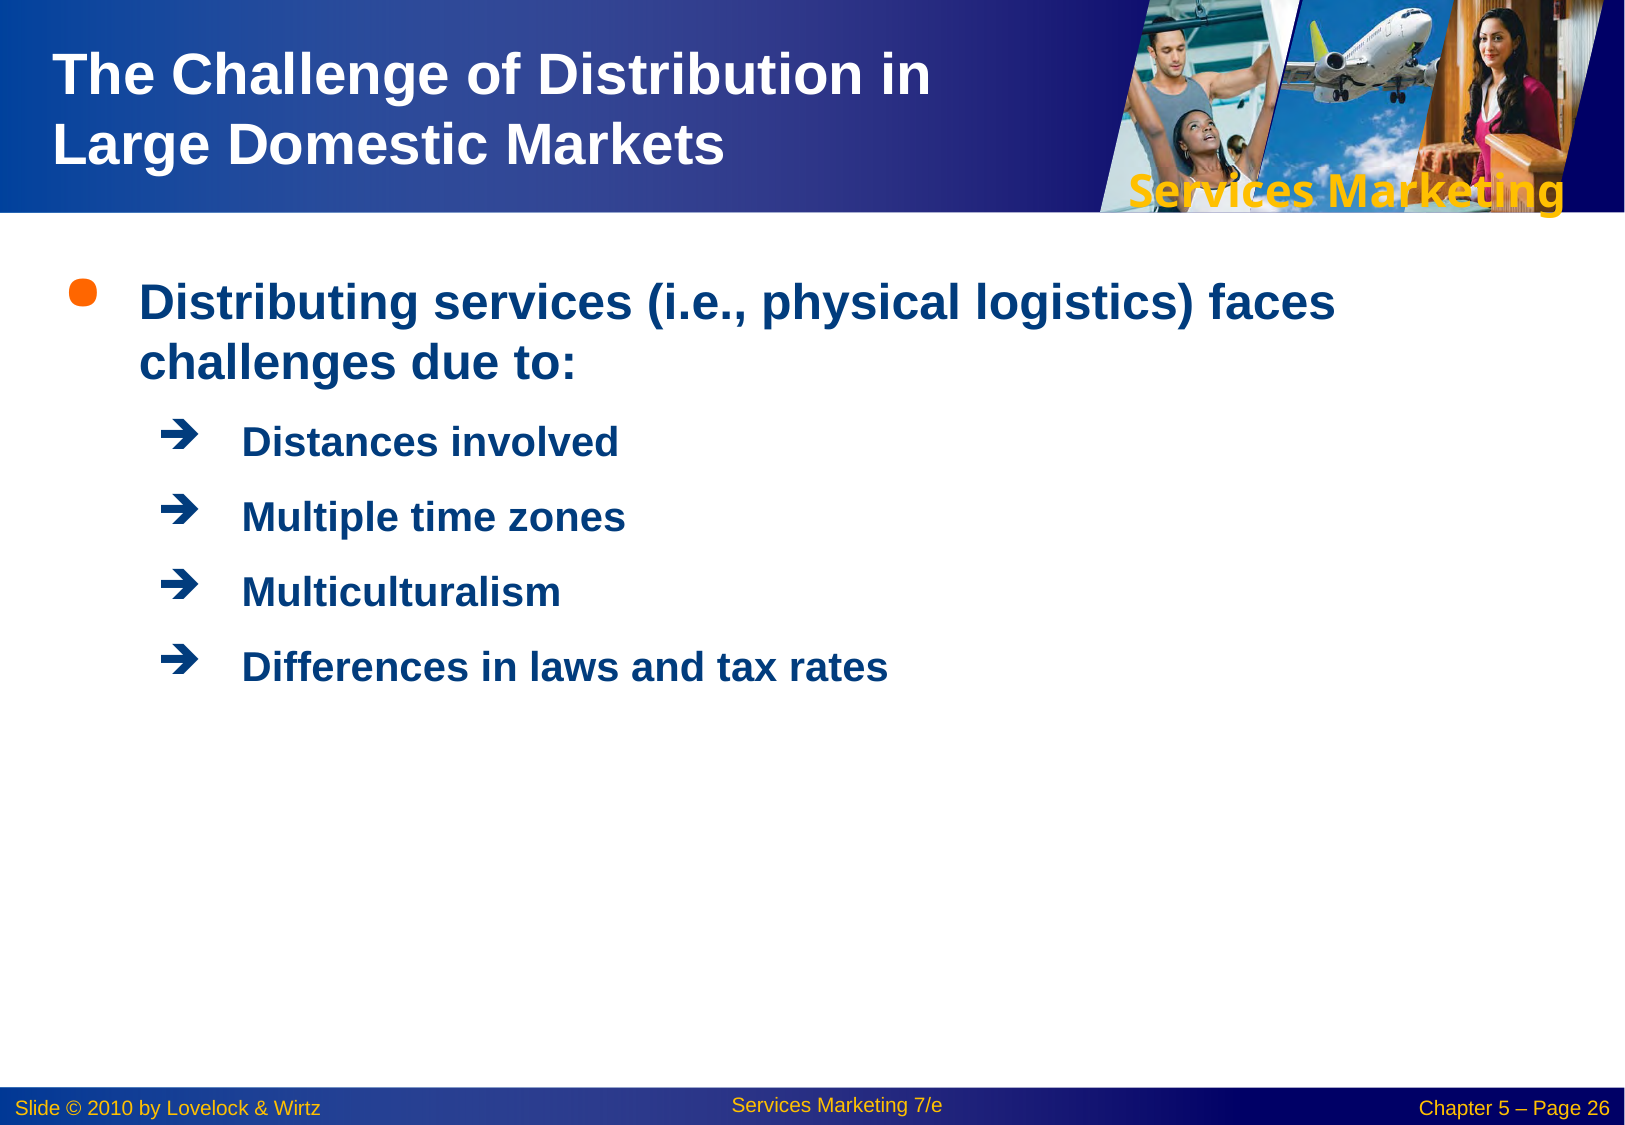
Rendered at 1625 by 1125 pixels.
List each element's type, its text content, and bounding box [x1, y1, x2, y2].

picture [1546, 187, 1556, 202]
picture [1100, 0, 1604, 213]
picture [1162, 186, 1172, 192]
title The Challenge of Distribution in Large Domestic Markets [36, 37, 1088, 176]
list Distributing services (i.e., physical logistics) faces challenges due to: Distances involved Multiple time zones Multiculturalism Differences in laws and tax rates [49, 261, 1588, 1051]
